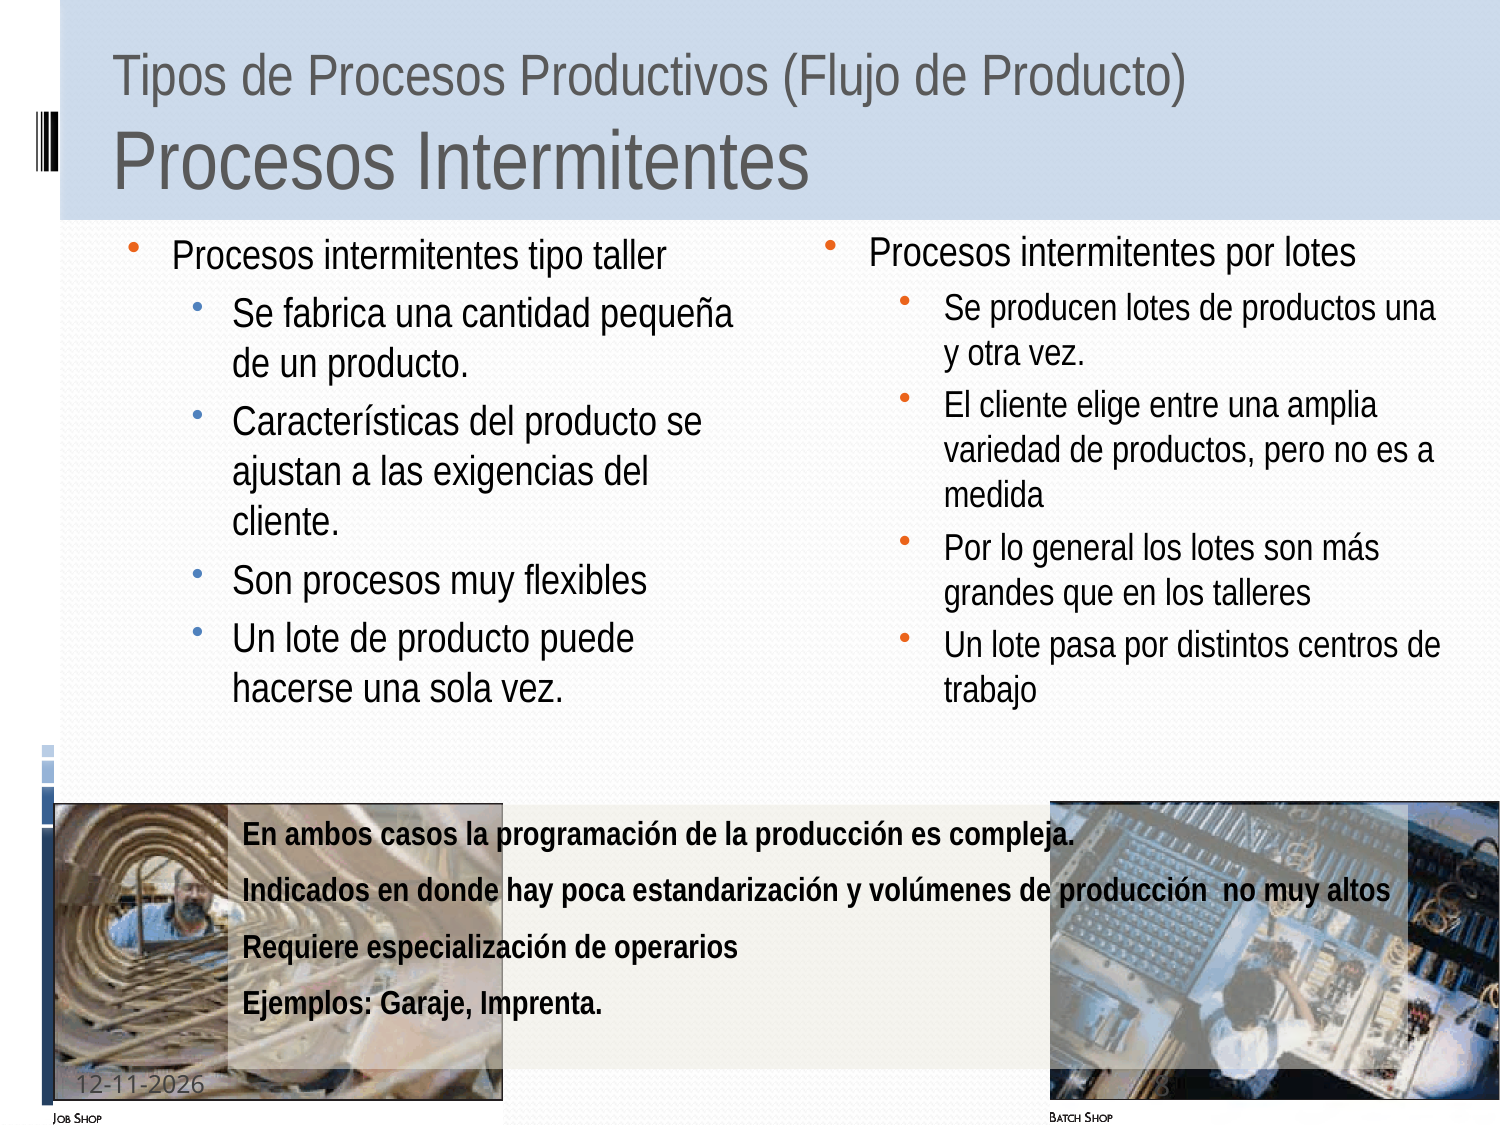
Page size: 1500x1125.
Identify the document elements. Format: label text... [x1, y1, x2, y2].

slide_number 18 [1042, 804, 1049, 1069]
title Tipos de Procesos Productivos (Flujo de Producto) Procesos Intermitentes [111, 18, 1436, 207]
slide_number 18 [503, 806, 508, 1069]
list Procesos intermitentes tipo taller Se fabrica una cantidad pequeña de un producto. Características del producto se ajustan a las exigencias del cliente. Son procesos muy flexibles Un lote de producto puede hacerse una sola vez. [111, 219, 774, 804]
text_box Procesos intermitentes por lotes Se producen lotes de productos una y otra vez. El cliente elige entre una amplia variedad de productos, pero no es a medida Por lo general los lotes son más grandes que en los talleres Un lote pasa por distintos centros de trabajo [809, 217, 1471, 804]
picture [52, 803, 503, 1125]
picture [1049, 801, 1500, 1125]
text_box En ambos casos la programación de la producción es compleja. Indicados en donde hay poca estandarización y volúmenes de producción no muy altos Requiere especialización de operarios Ejemplos: Garaje, Imprenta. [503, 804, 1045, 1069]
